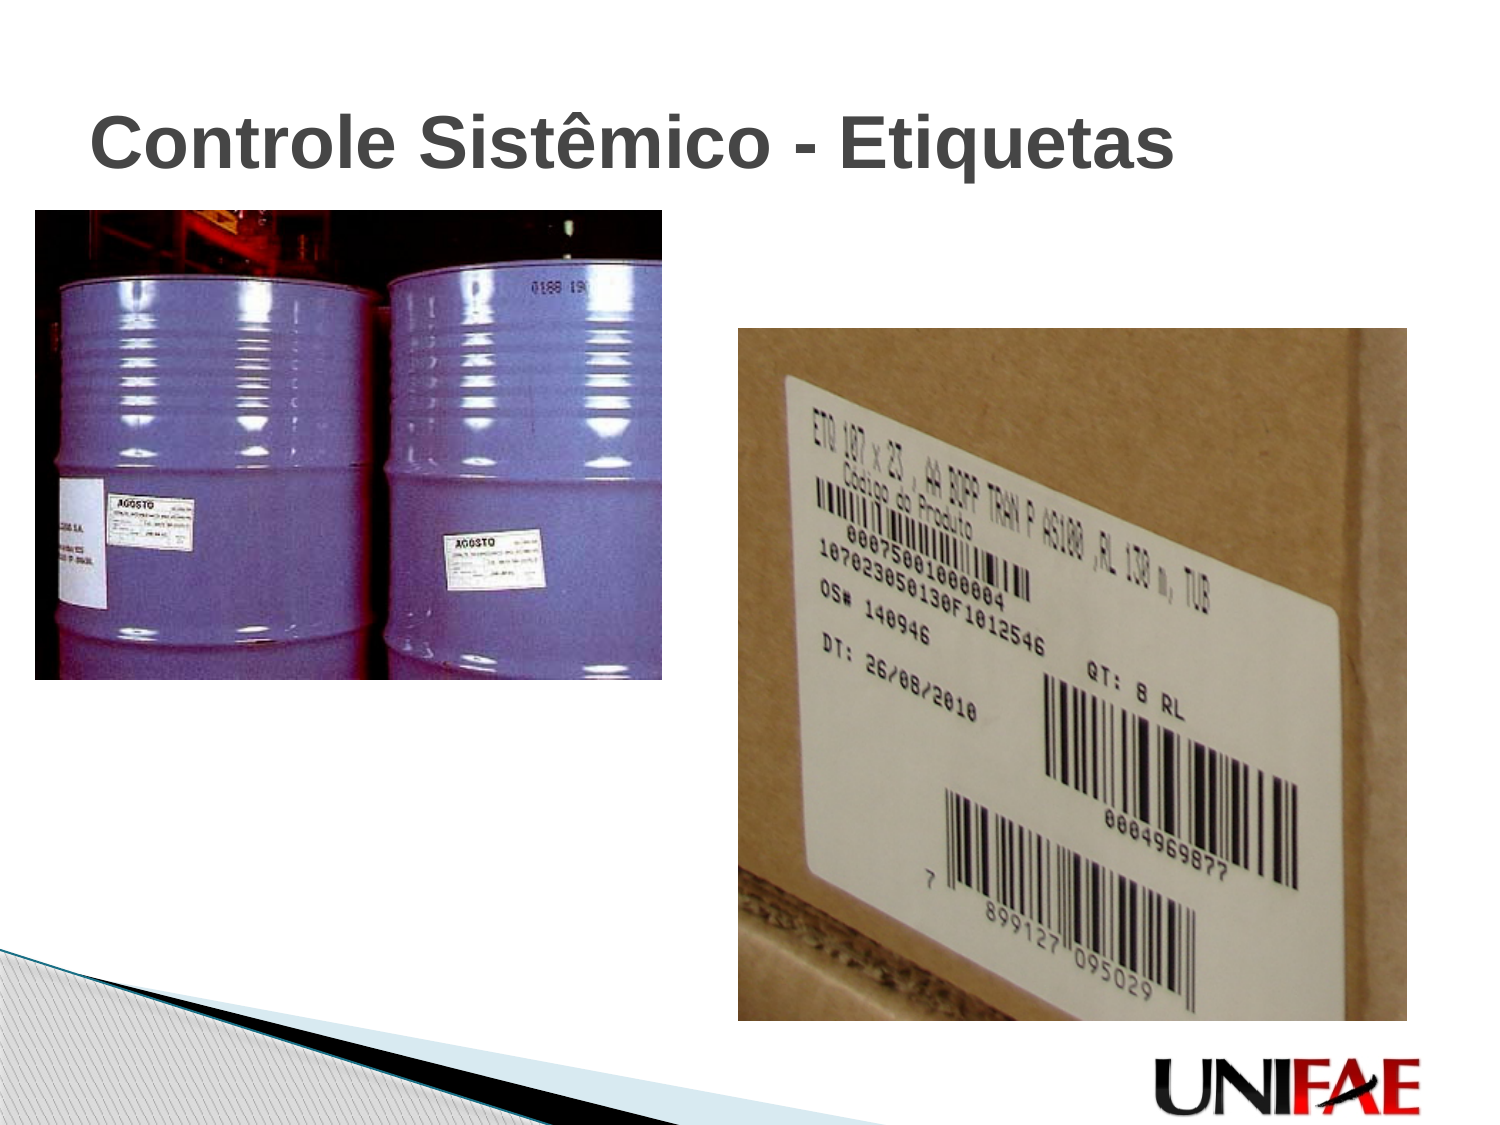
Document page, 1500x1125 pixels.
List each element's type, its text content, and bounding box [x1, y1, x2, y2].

title Controle Sistêmico - Etiquetas [75, 45, 1425, 233]
picture [738, 327, 1407, 1021]
picture [1153, 1056, 1424, 1118]
picture [34, 210, 662, 680]
